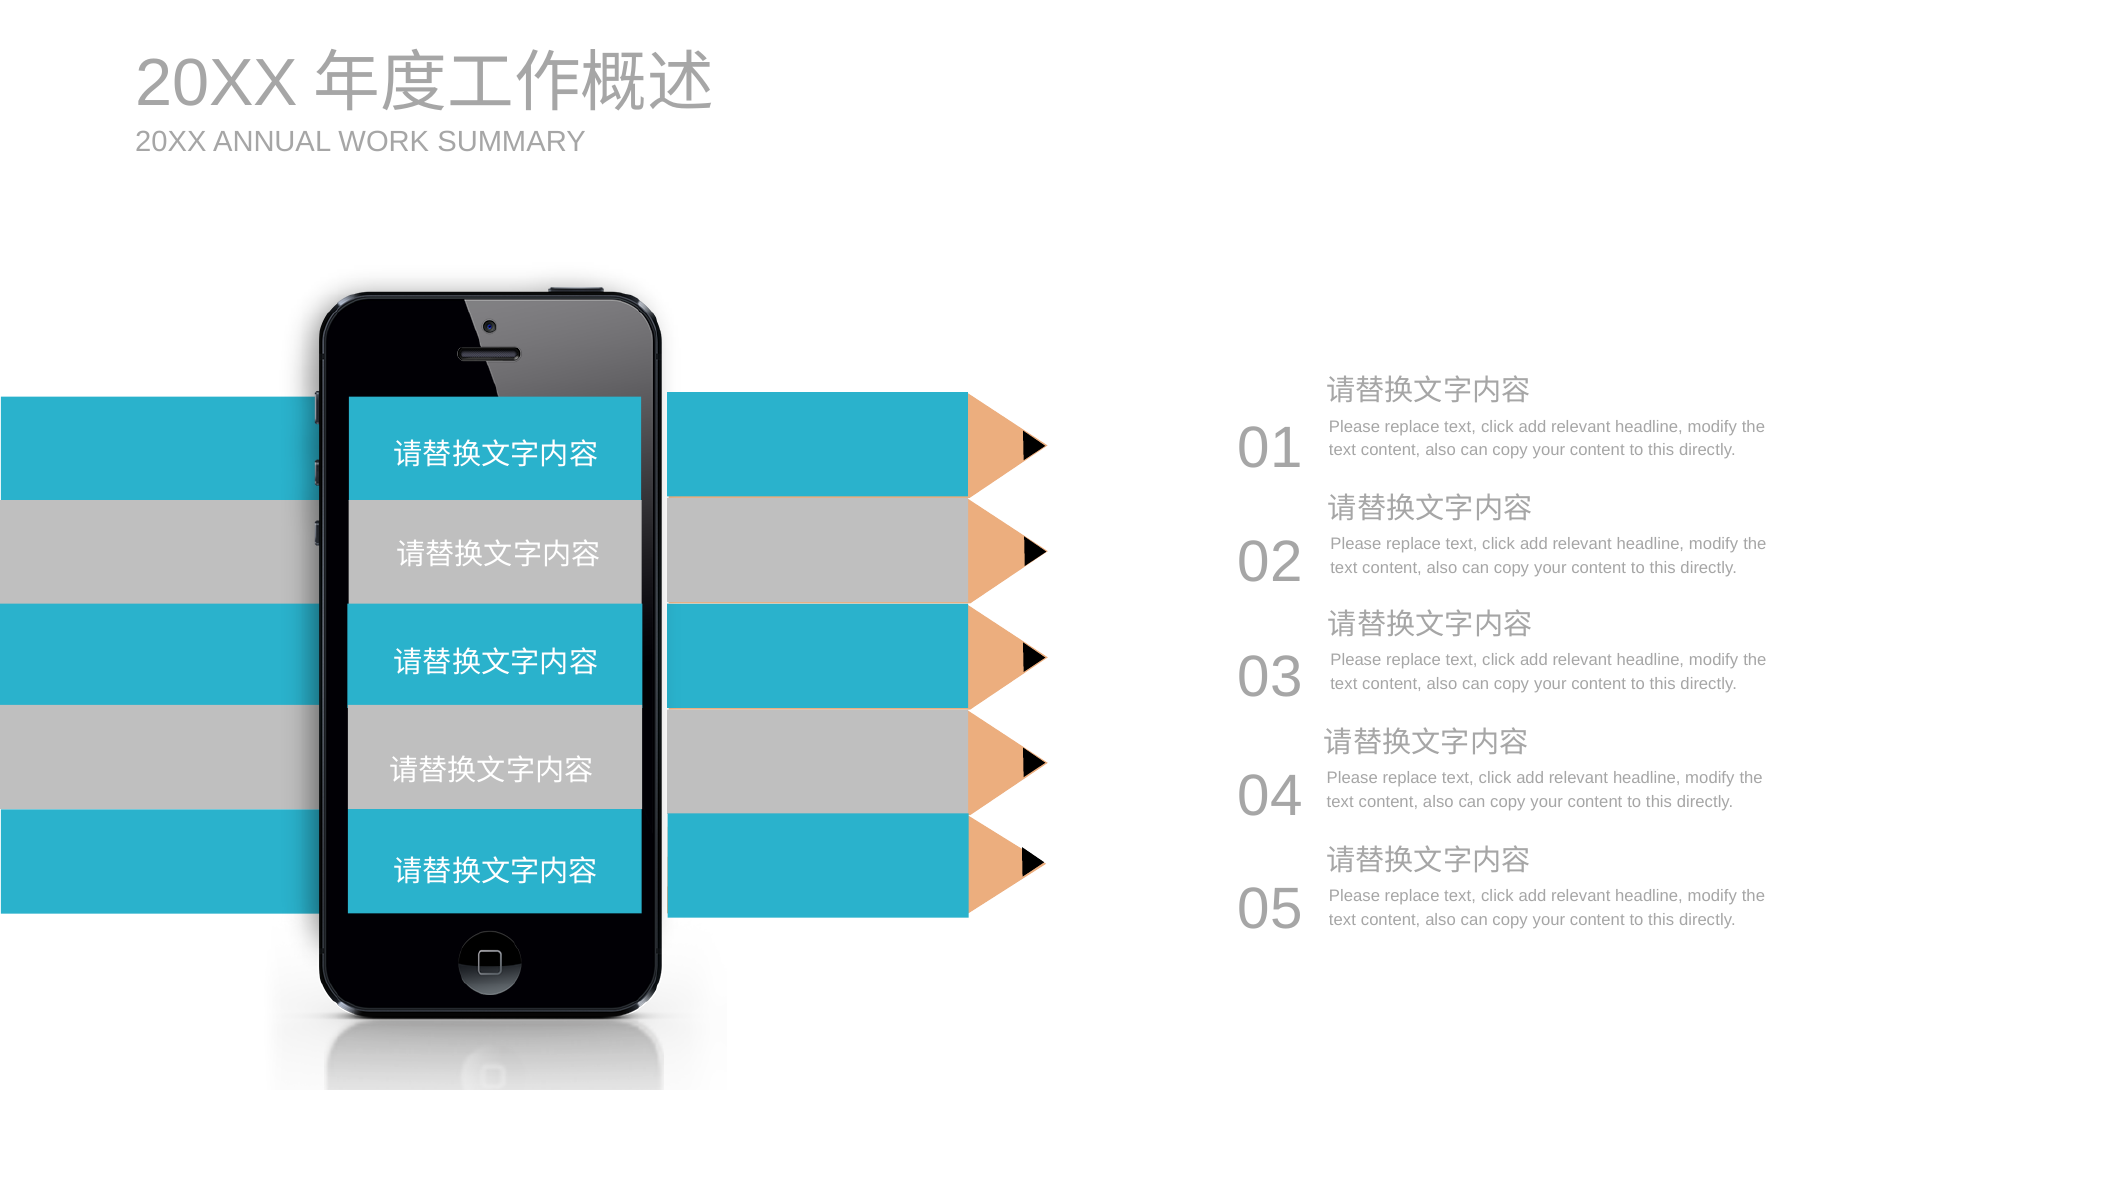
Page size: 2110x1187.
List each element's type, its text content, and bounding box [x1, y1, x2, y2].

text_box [0, 224, 1048, 1090]
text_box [1219, 834, 1766, 951]
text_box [1219, 364, 1766, 482]
text_box 20XX ANNUAL WORK SUMMARY [135, 122, 596, 158]
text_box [1219, 716, 1764, 834]
text_box 20XX年度工作概述 [135, 38, 783, 119]
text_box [1219, 482, 1768, 598]
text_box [1219, 598, 1768, 721]
